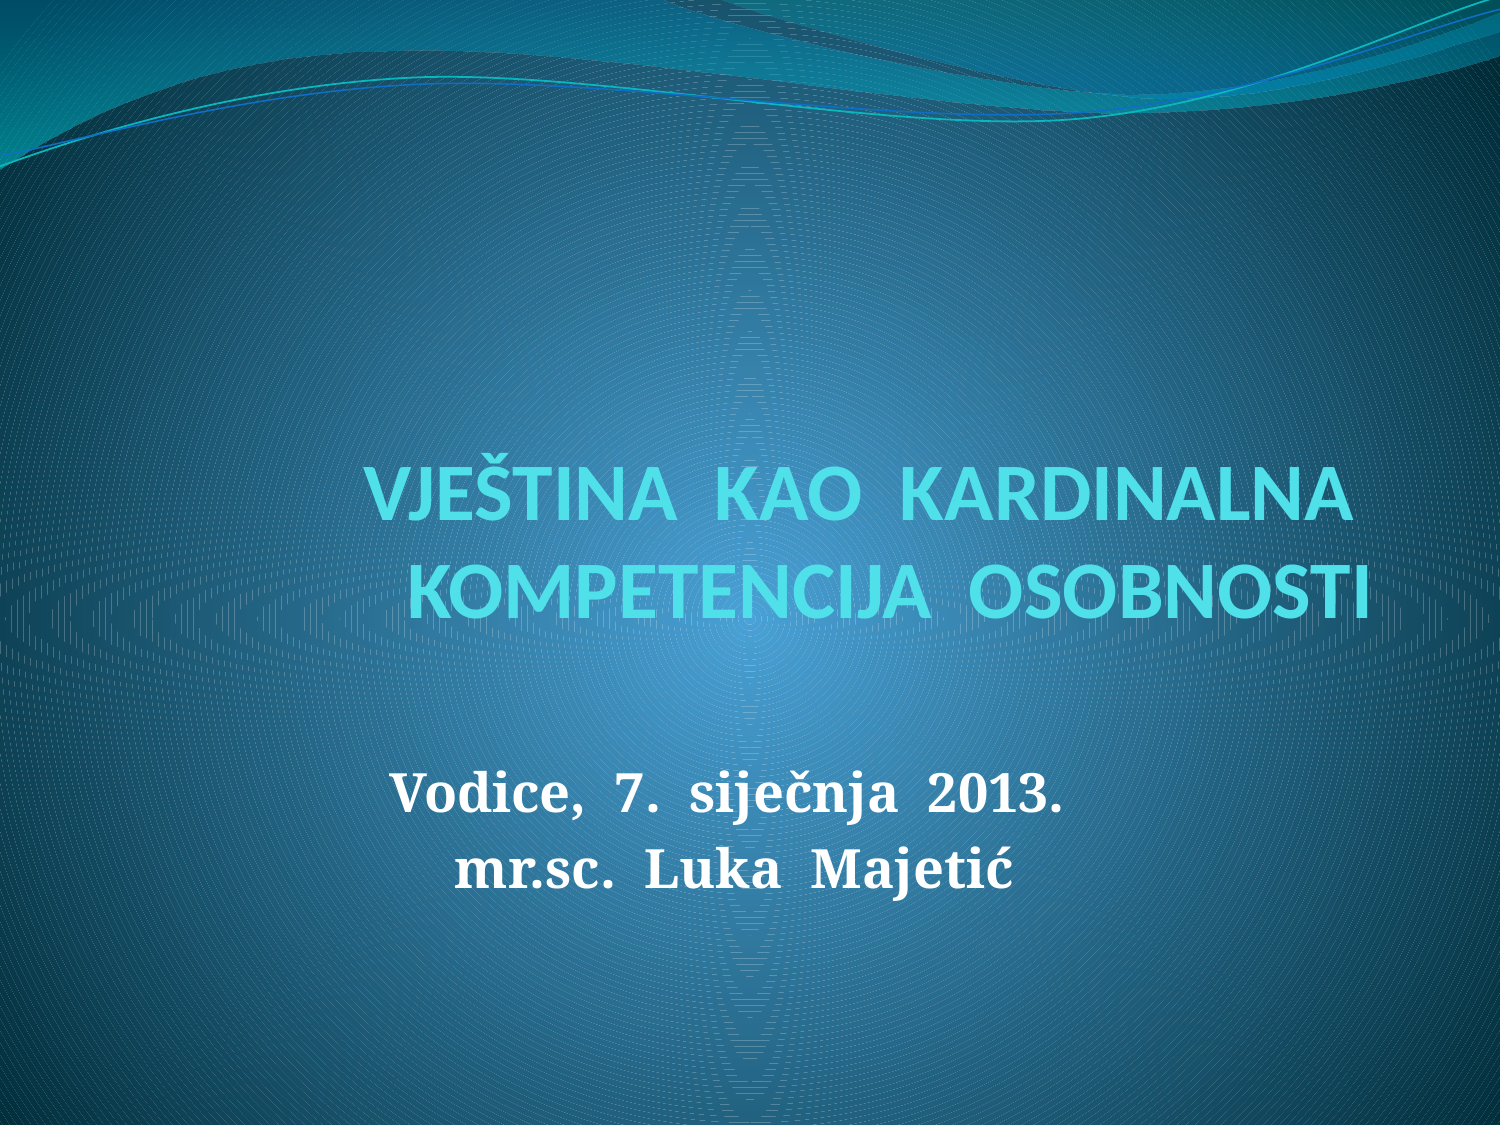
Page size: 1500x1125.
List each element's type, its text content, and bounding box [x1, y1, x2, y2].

title VJEŠTINA KAO KARDINALNA KOMPETENCIJA OSOBNOSTI [88, 432, 1377, 733]
subtitle Vodice, 7. siječnja 2013. mr.sc. Luka Majetić [88, 751, 1377, 1039]
